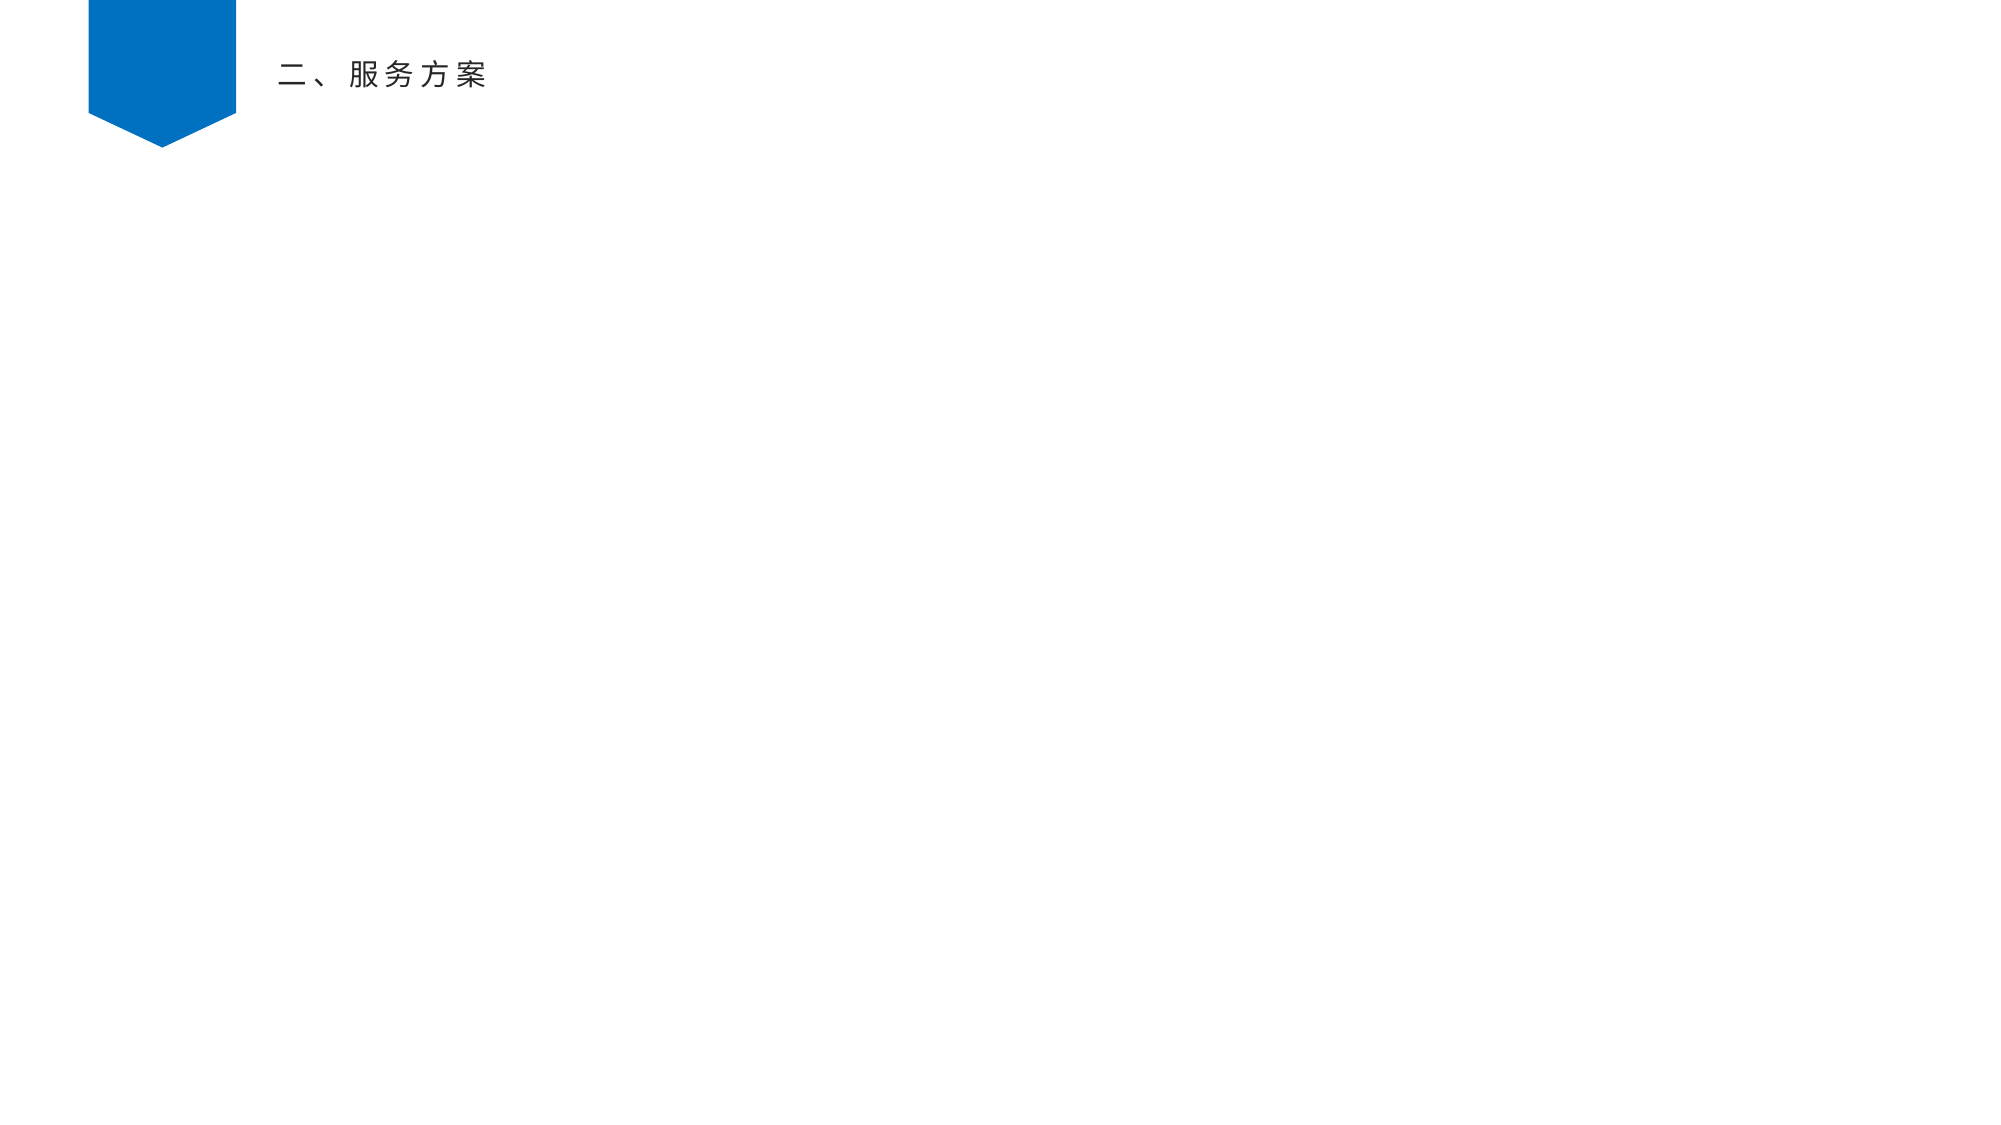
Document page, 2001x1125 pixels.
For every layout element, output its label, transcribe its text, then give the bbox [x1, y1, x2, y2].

title 二、服务方案 [262, 15, 1940, 132]
text_box [87, 0, 238, 149]
